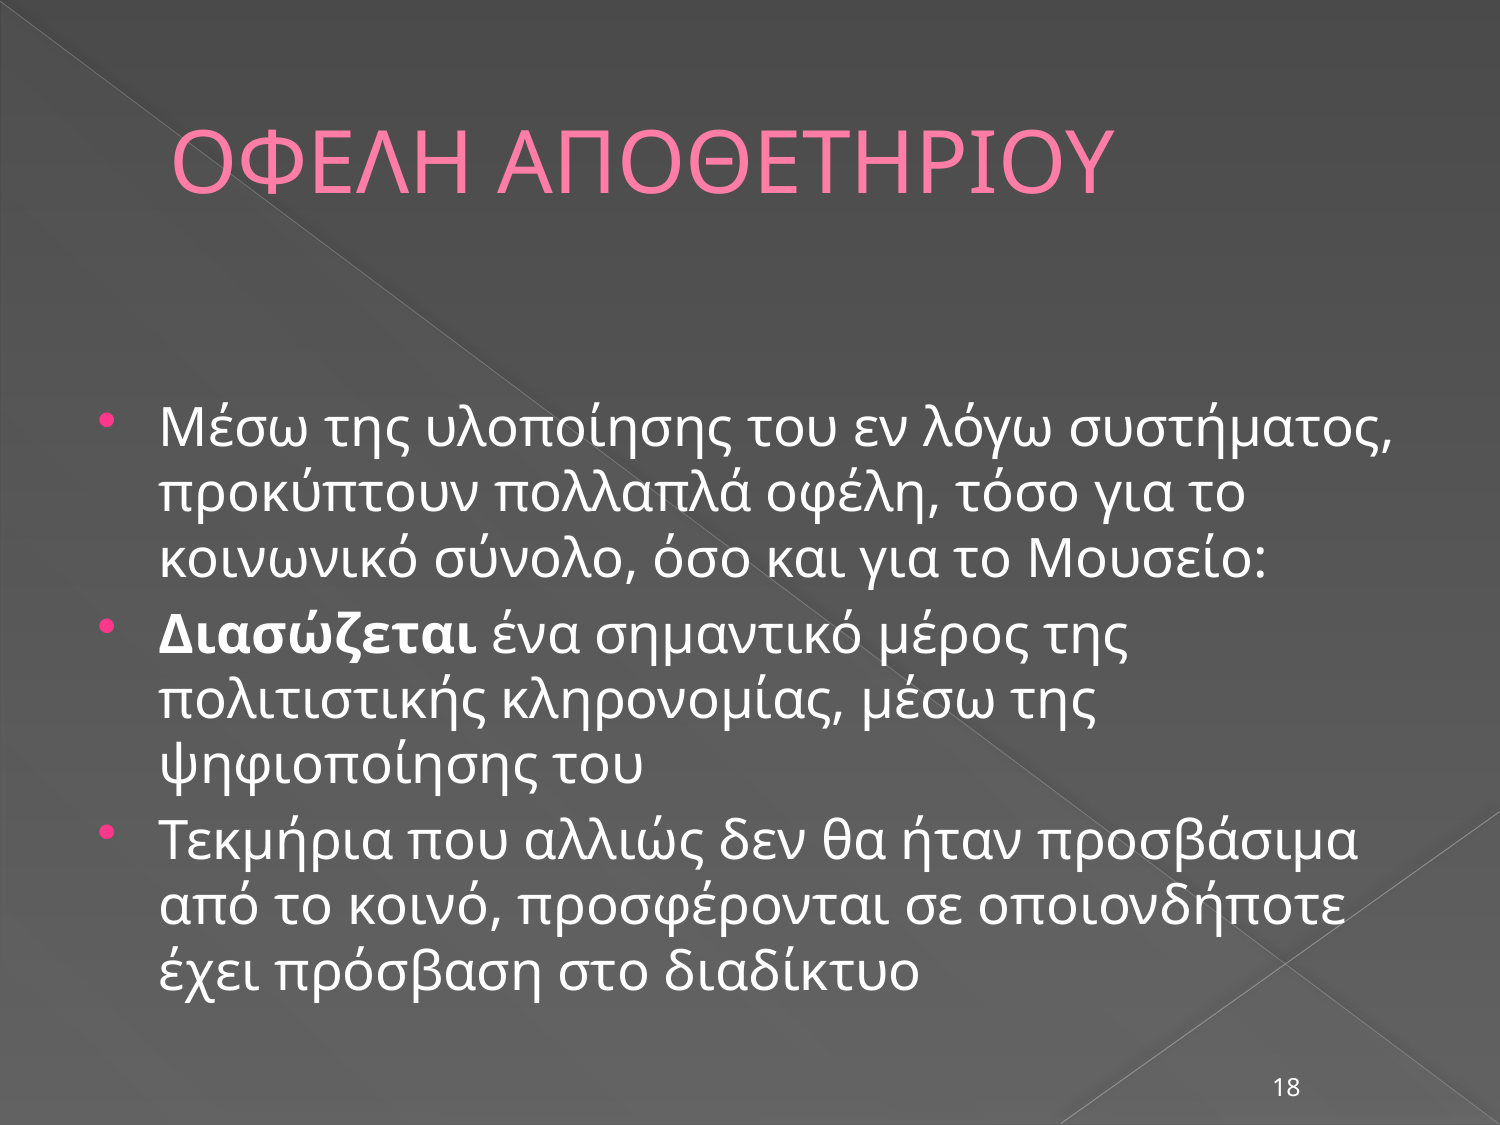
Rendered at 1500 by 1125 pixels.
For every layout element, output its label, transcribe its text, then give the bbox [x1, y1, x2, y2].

list Μέσω της υλοποίησης του εν λόγω συστήματος, προκύπτουν πολλαπλά οφέλη, τόσο για το κοινωνικό σύνολο, όσο και για το Μουσείο: Διασώζεται ένα σημαντικό μέρος της πολιτιστικής κληρονομίας, μέσω της ψηφιοποίησης του Τεκμήρια που αλλιώς δεν θα ήταν προσβάσιμα από το κοινό, προσφέρονται σε οποιονδήποτε έχει πρόσβαση στο διαδίκτυο [75, 308, 1425, 1059]
title ΟΦΕΛΗ ΑΠΟΘΕΤΗΡΙΟΥ [75, 43, 1425, 274]
slide_number 18 [1245, 1063, 1328, 1113]
